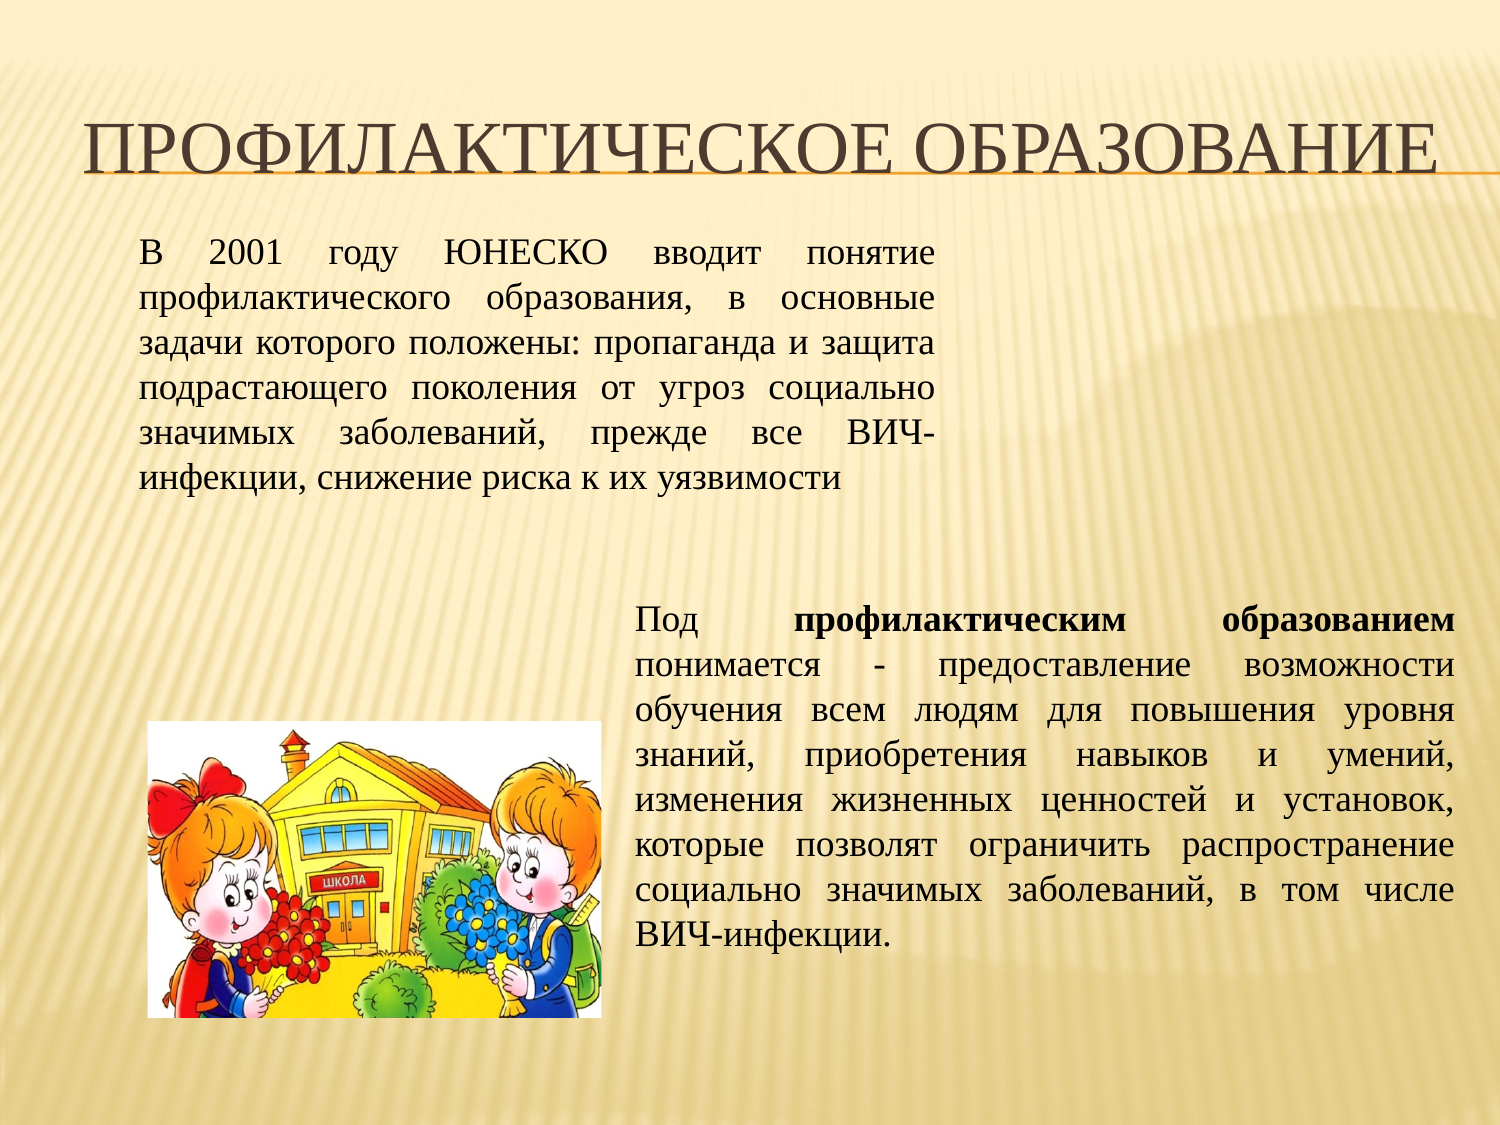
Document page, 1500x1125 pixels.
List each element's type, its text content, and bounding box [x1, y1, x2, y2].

picture [147, 721, 602, 1019]
text_box Под профилактическим образованием понимается - предоставление возможности обучения всем людям для повышения уровня знаний, приобретения навыков и умений, изменения жизненных ценностей и установок, которые позволят ограничить распространение социально значимых заболеваний, в том числе ВИЧ-инфекции. [620, 586, 1471, 961]
title Профилактическое образование [49, 75, 1475, 213]
text_box В 2001 году ЮНЕСКО вводит понятие профилактического образования, в основные задачи которого положены: пропаганда и защита подрастающего поколения от угроз социально значимых заболеваний, прежде все ВИЧ-инфекции, снижение риска к их уязвимости [123, 219, 951, 505]
